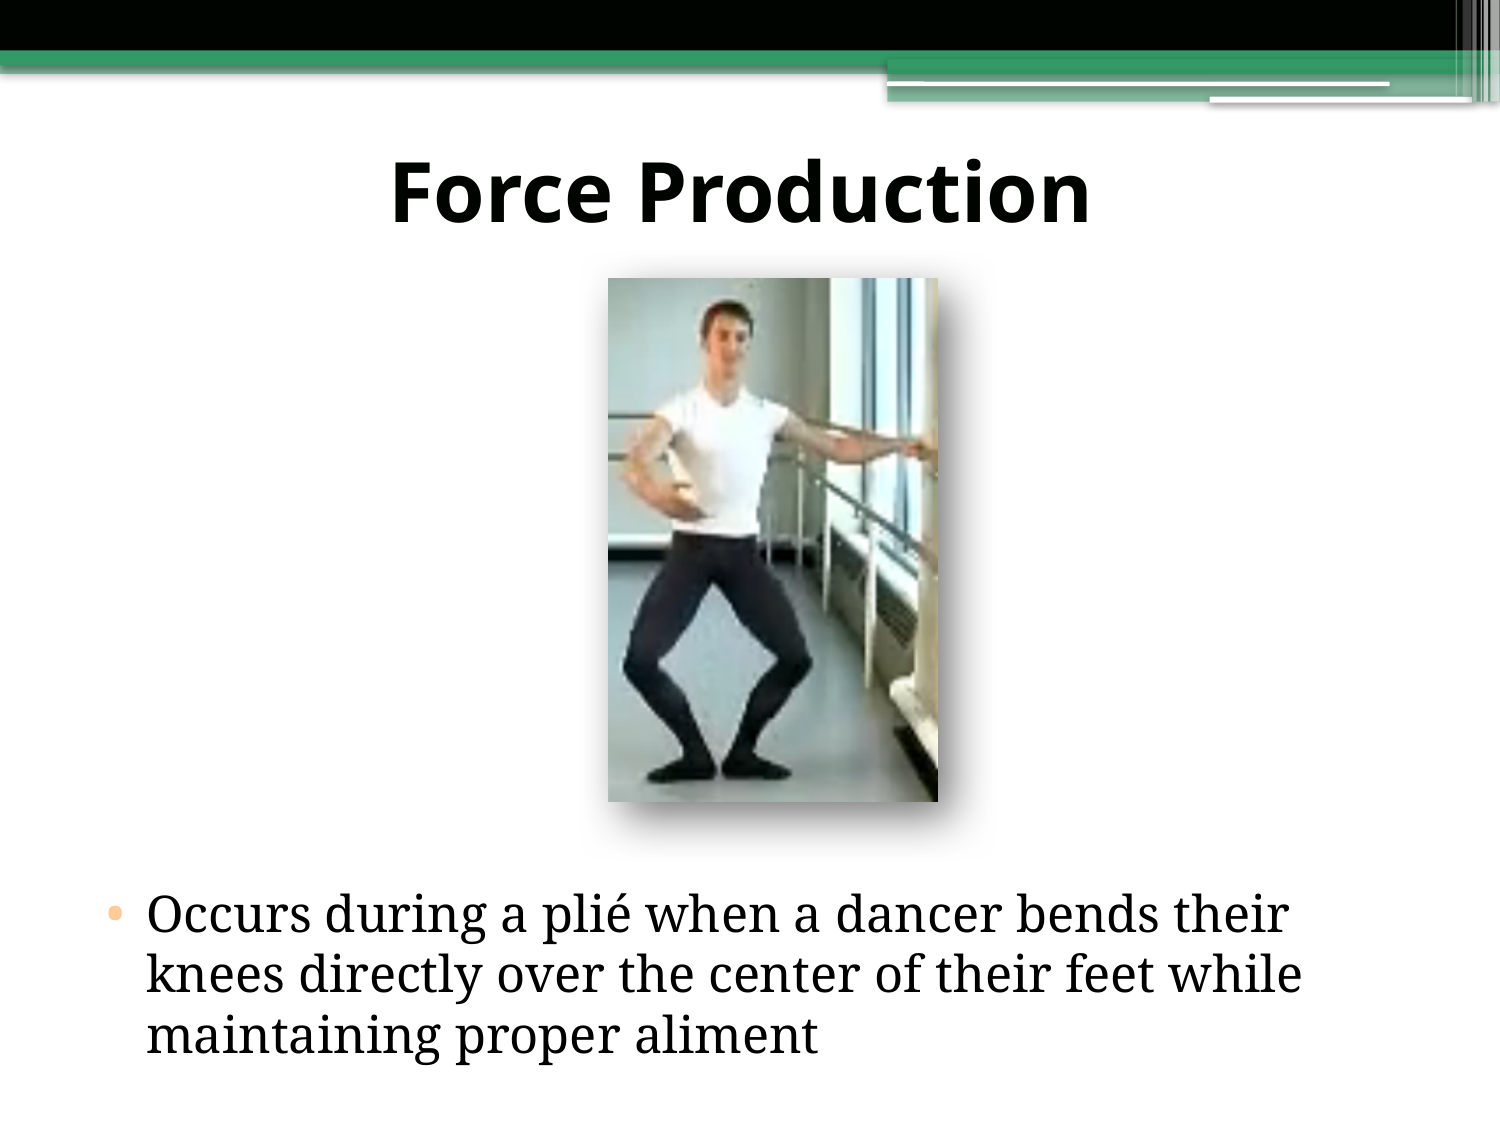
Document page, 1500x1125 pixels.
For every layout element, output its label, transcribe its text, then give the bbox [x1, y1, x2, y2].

title Force Production [76, 101, 1427, 277]
picture [607, 278, 938, 803]
list Occurs during a plié when a dancer bends their knees directly over the center of their feet while maintaining proper aliment [75, 278, 1425, 1079]
